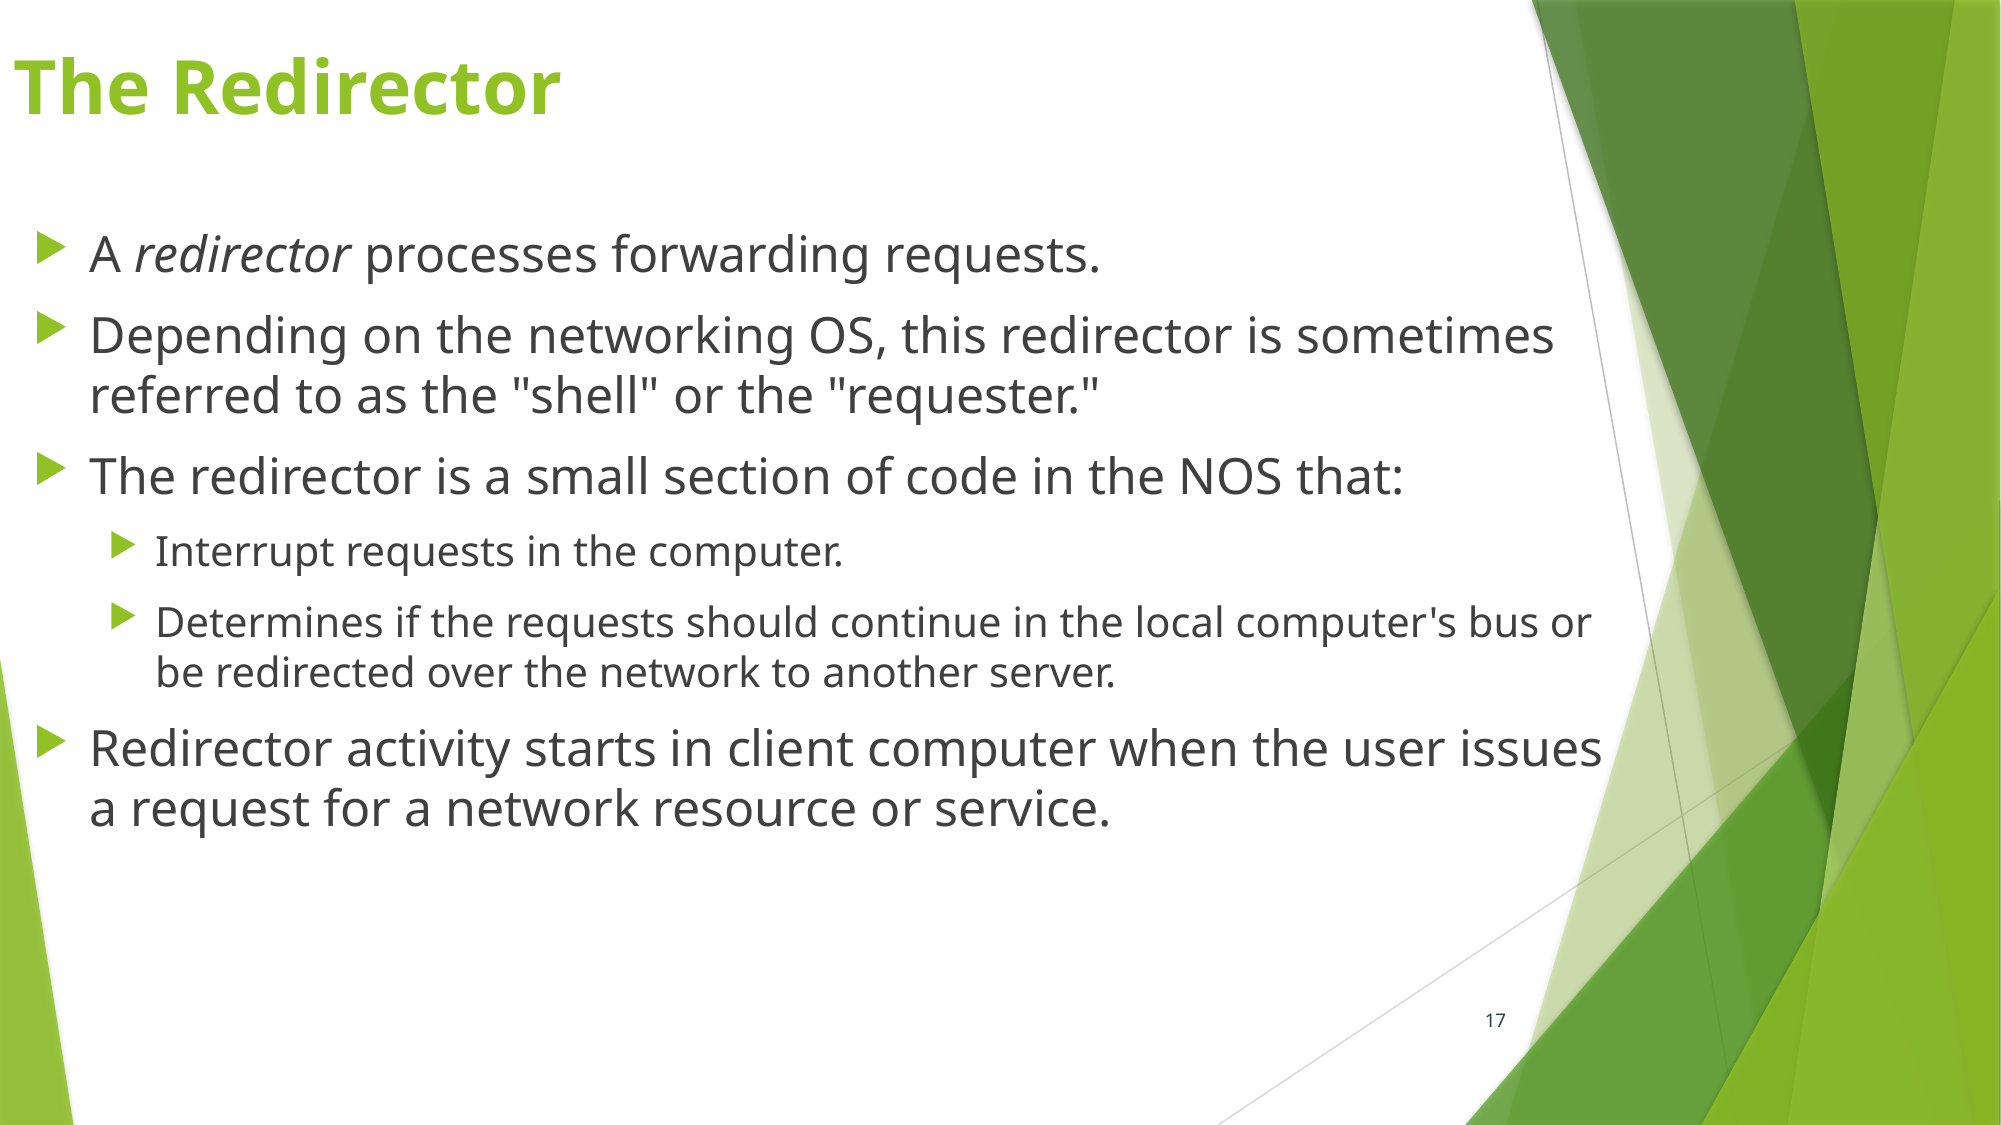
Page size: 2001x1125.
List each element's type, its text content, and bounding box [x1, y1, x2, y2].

slide_number 17 [1409, 991, 1522, 1051]
title The Redirector [0, 32, 1410, 249]
list A redirector processes forwarding requests. Depending on the networking OS, this redirector is sometimes referred to as the "shell" or the "requester." The redirector is a small section of code in the NOS that: Interrupt requests in the computer. Determines if the requests should continue in the local computer's bus or be redirected over the network to another server. Redirector activity starts in client computer when the user issues a request for a network resource or service. [18, 215, 1657, 1025]
